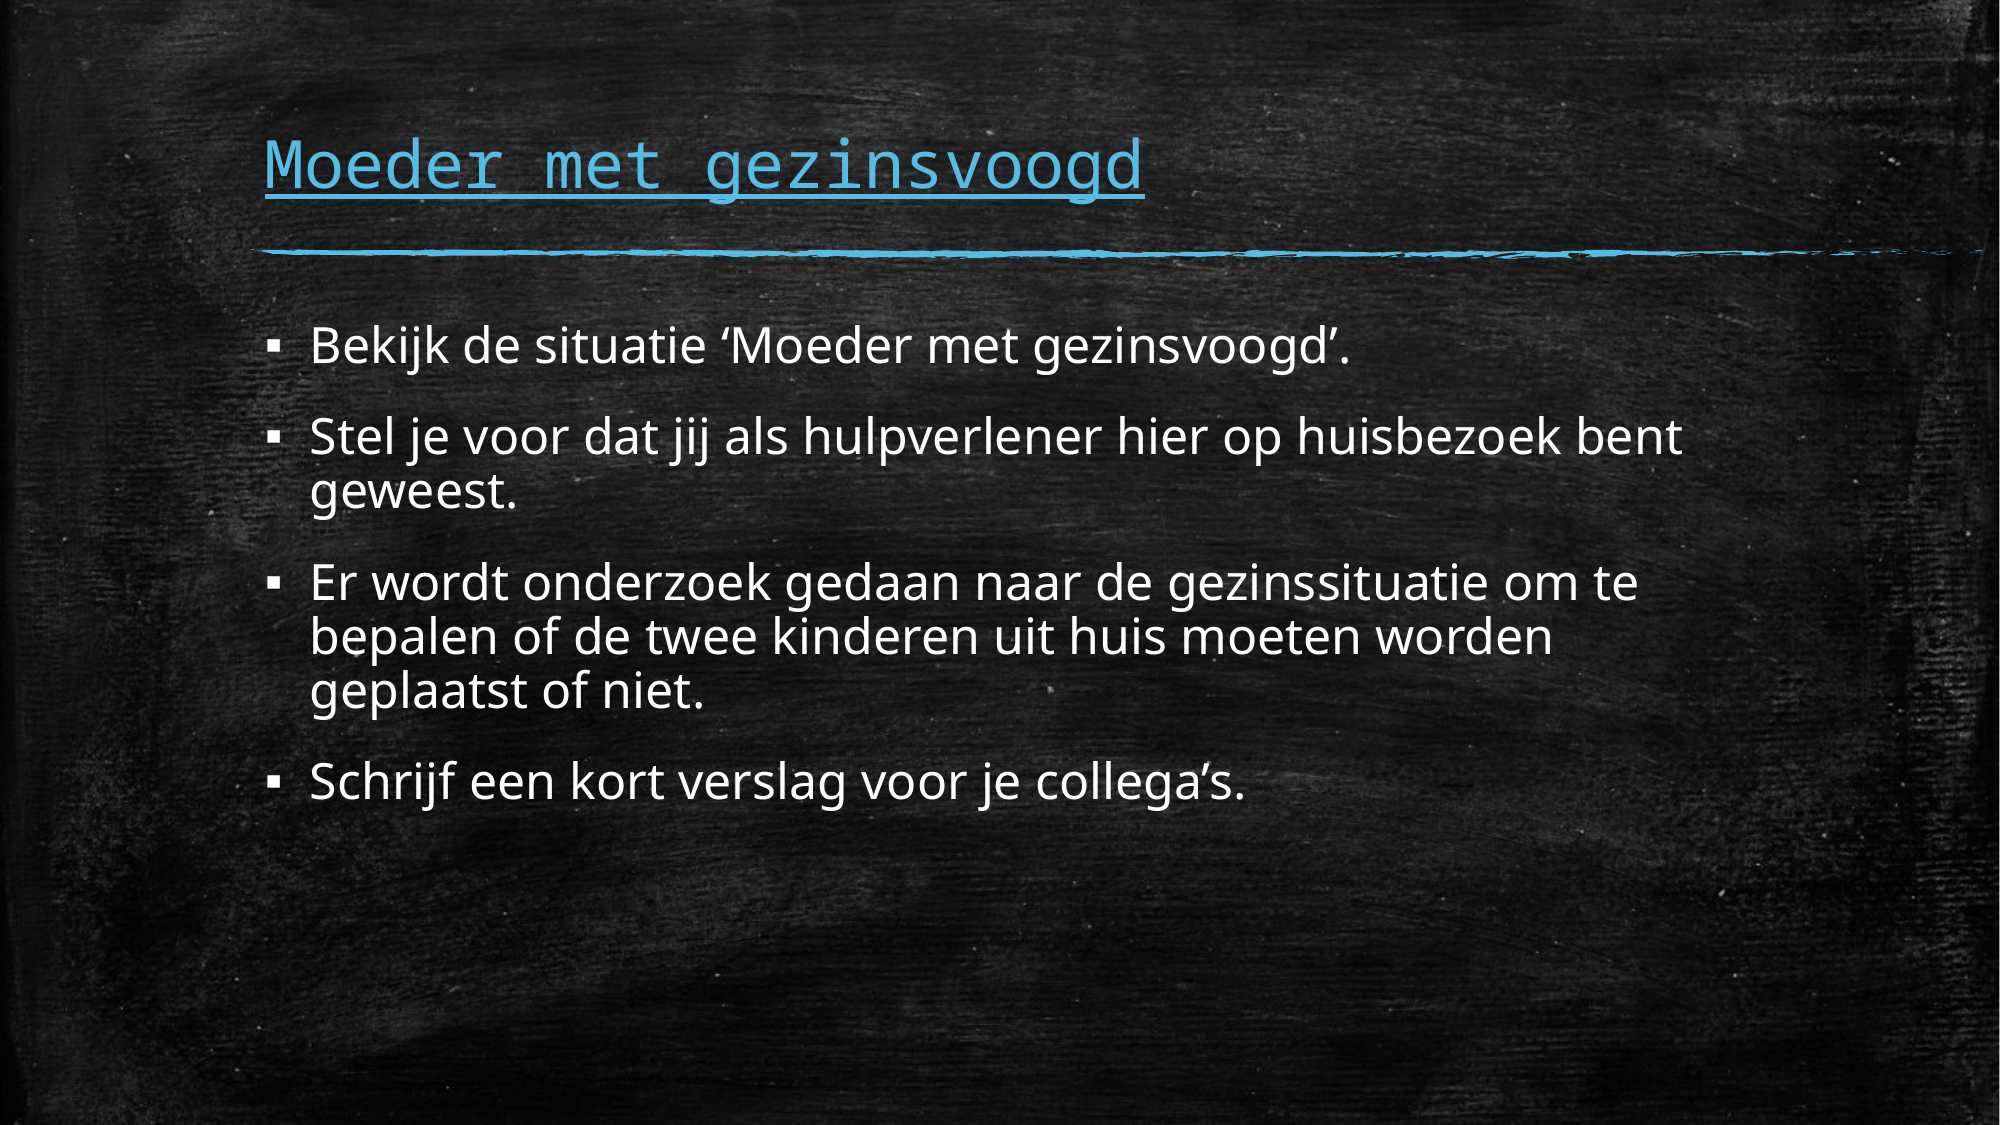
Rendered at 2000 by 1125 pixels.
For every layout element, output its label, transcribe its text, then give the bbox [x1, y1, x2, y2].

title Moeder met gezinsvoogd [249, 45, 1750, 213]
list Bekijk de situatie ‘Moeder met gezinsvoogd’. Stel je voor dat jij als hulpverlener hier op huisbezoek bent geweest. Er wordt onderzoek gedaan naar de gezinssituatie om te bepalen of de twee kinderen uit huis moeten worden geplaatst of niet. Schrijf een kort verslag voor je collega’s. [249, 312, 1750, 1013]
